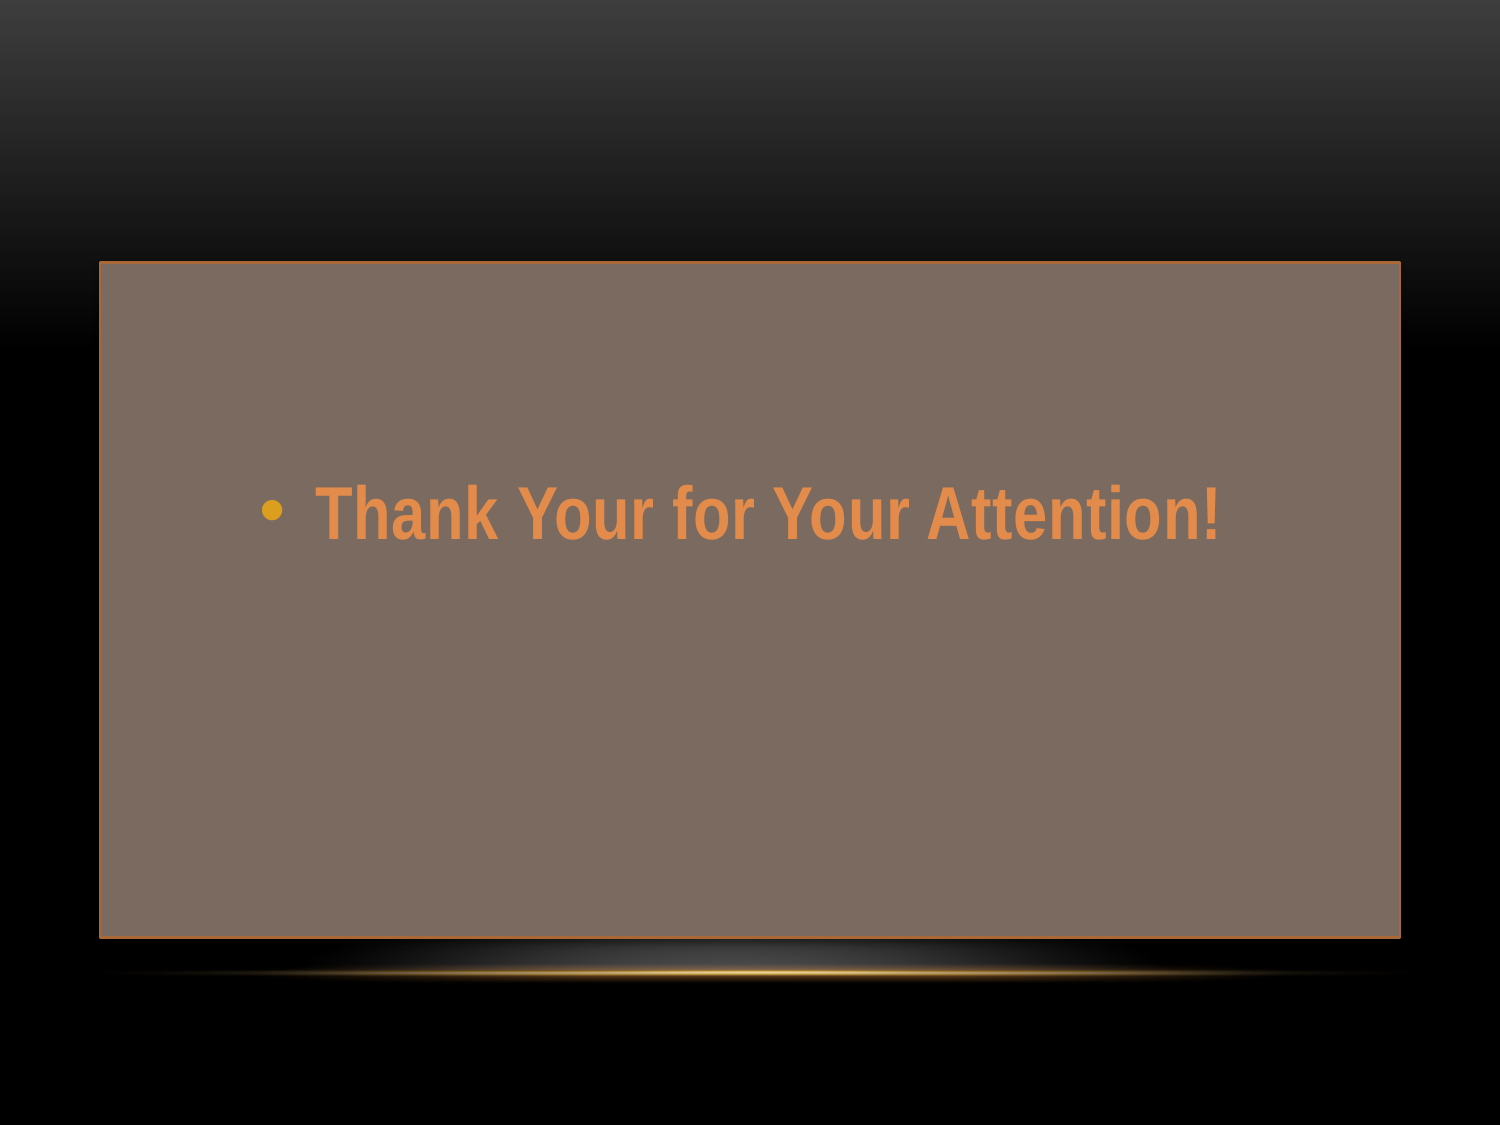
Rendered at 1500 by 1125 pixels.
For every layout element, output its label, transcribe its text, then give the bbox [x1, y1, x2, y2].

list Thank Your for Your Attention! [99, 261, 1401, 939]
picture [0, 0, 1500, 1125]
